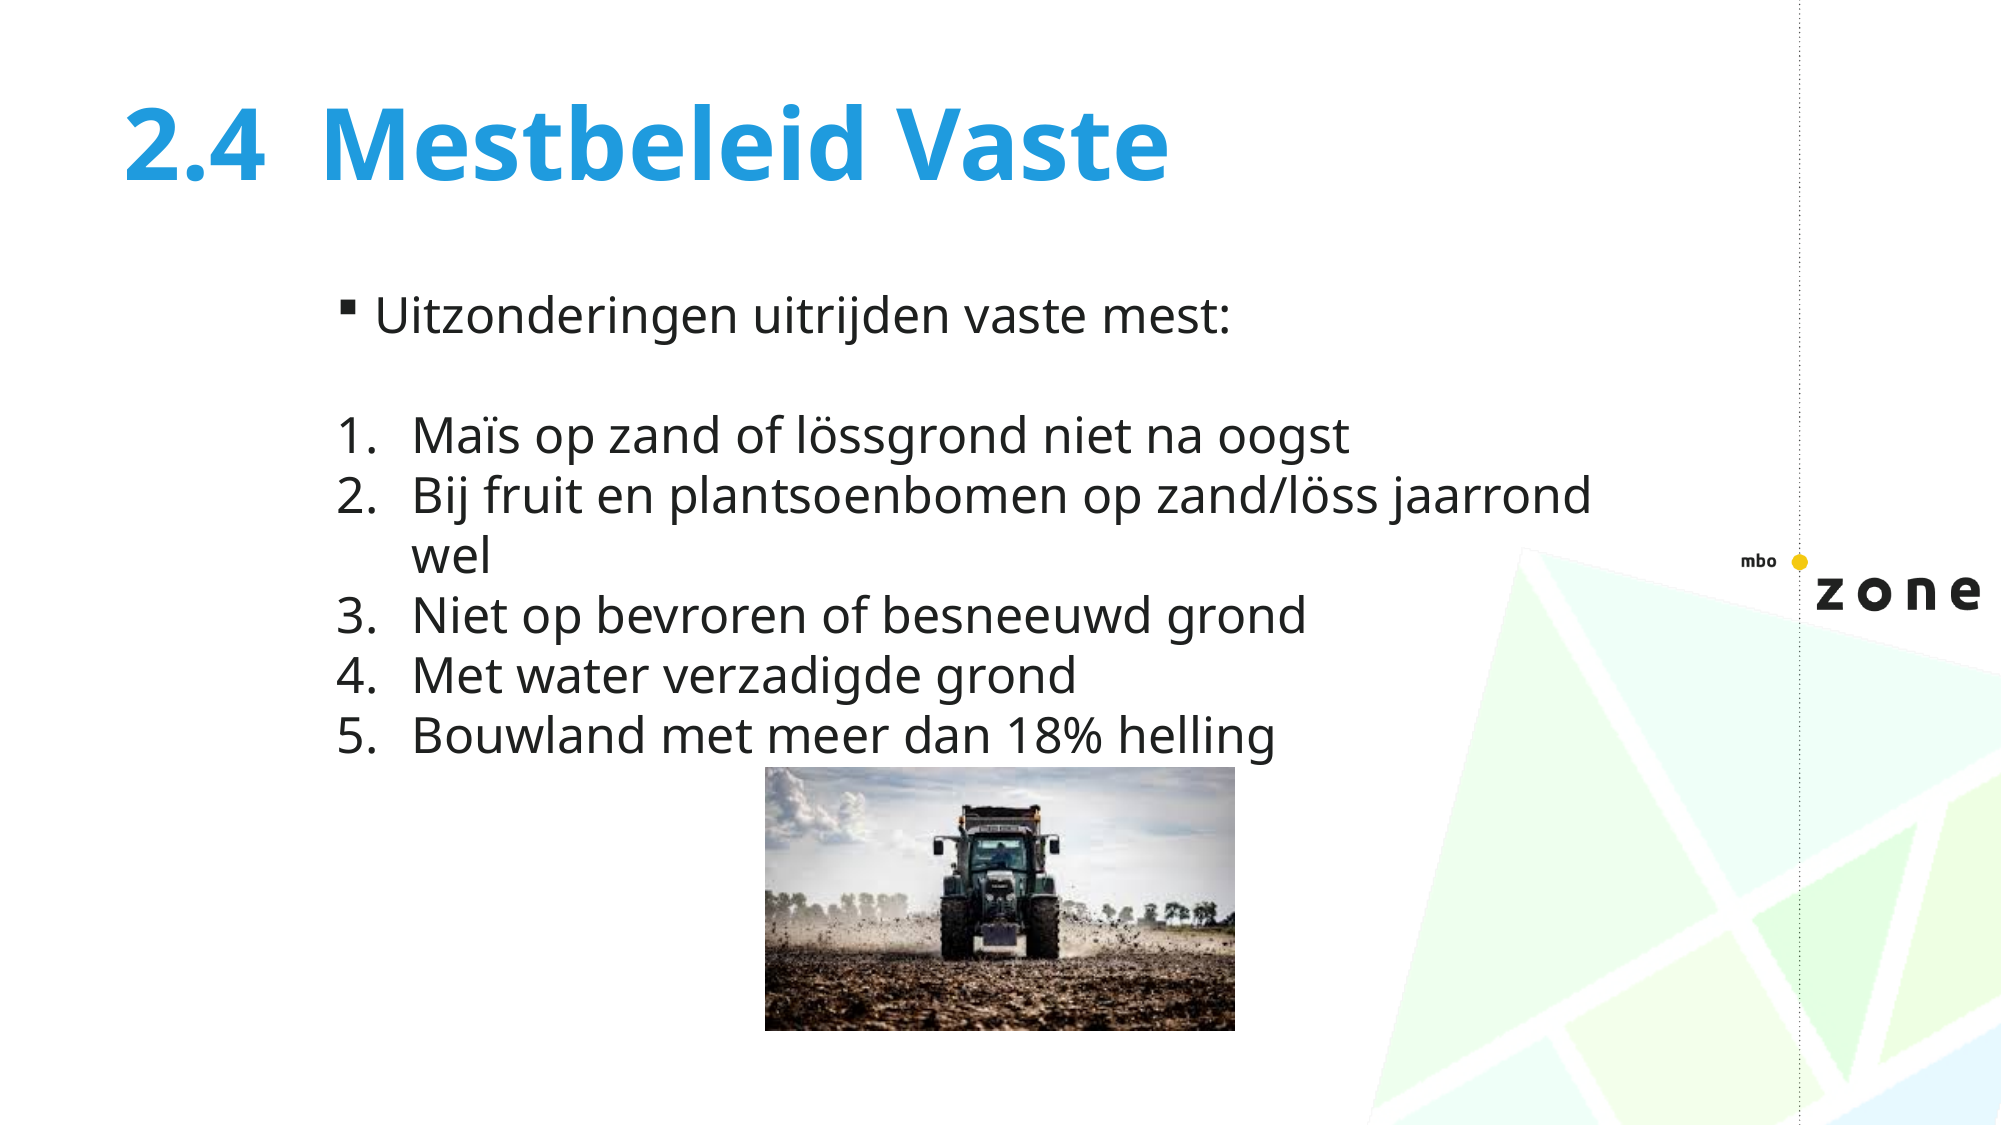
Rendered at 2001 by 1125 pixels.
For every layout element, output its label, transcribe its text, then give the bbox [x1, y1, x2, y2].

picture [1596, 0, 2001, 1125]
picture [765, 767, 1235, 1031]
title 2.4 Mestbeleid Vaste [124, 94, 1607, 272]
list Uitzonderingen uitrijden vaste mest: Maïs op zand of lössgrond niet na oogst Bij fruit en plantsoenbomen op zand/löss jaarrond wel Niet op bevroren of besneeuwd grond Met water verzadigde grond Bouwland met meer dan 18% helling [336, 283, 1607, 998]
